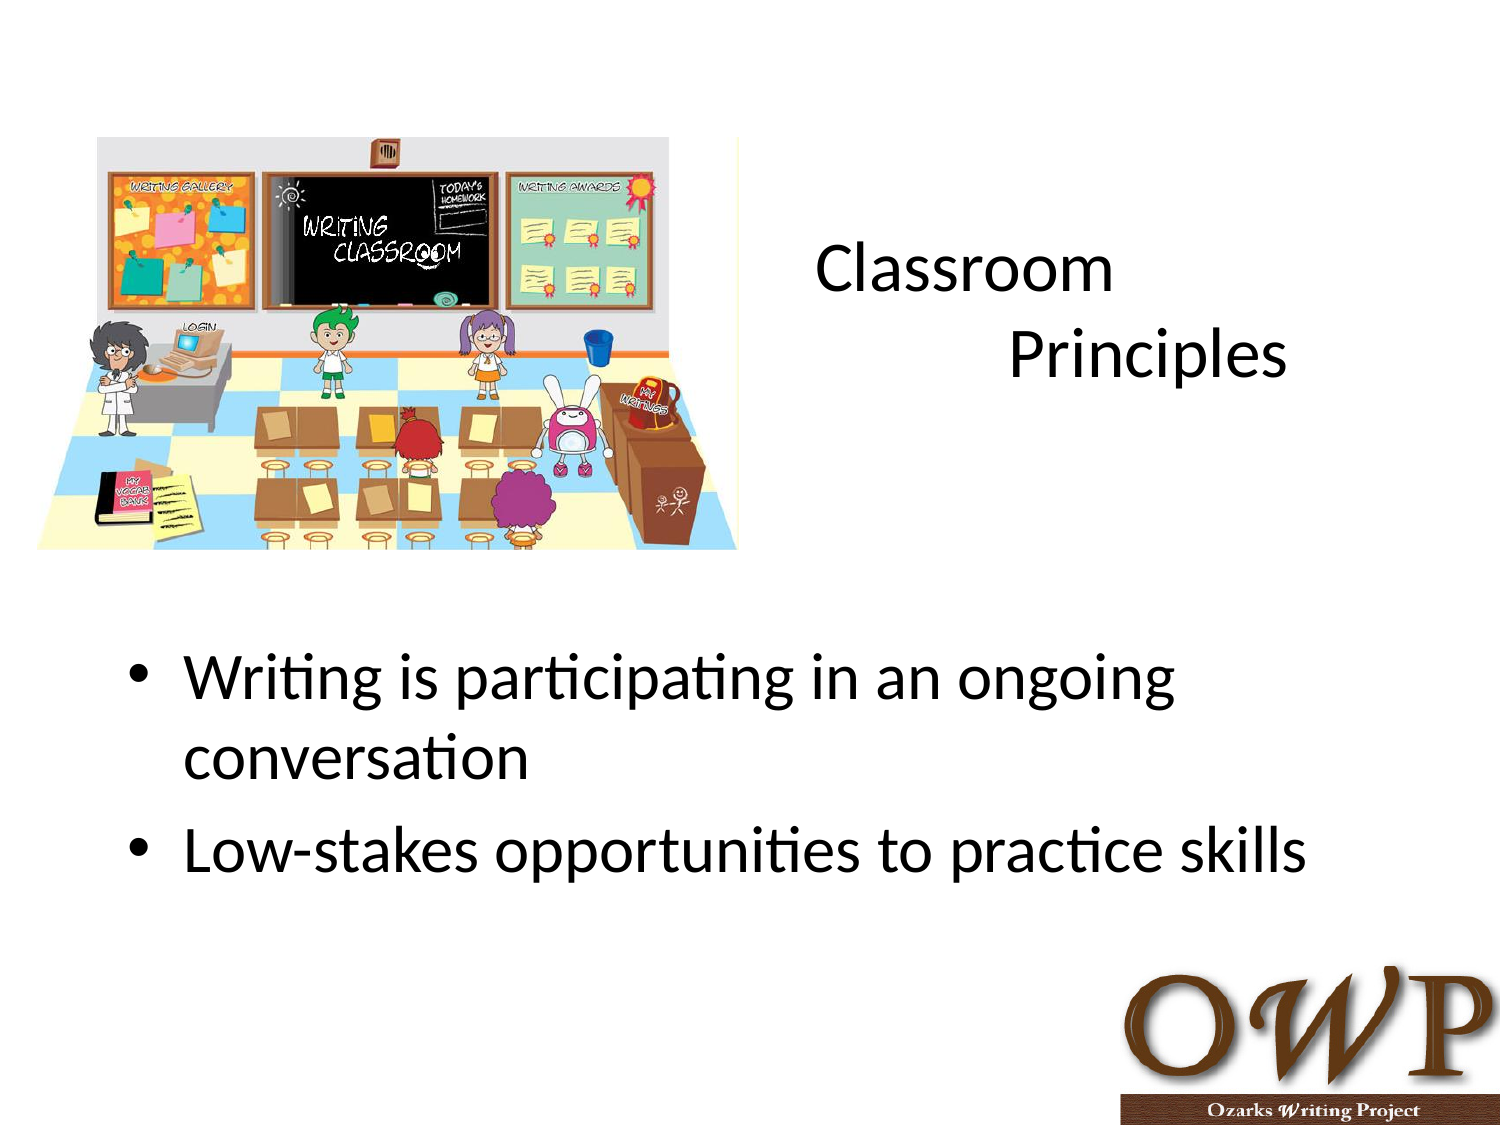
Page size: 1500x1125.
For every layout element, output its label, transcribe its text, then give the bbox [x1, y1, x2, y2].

picture [37, 137, 739, 550]
list Writing is participating in an ongoing conversation Low-stakes opportunities to practice skills [112, 624, 1463, 913]
picture [1120, 957, 1500, 1125]
title Classroom Principles [799, 212, 1451, 401]
